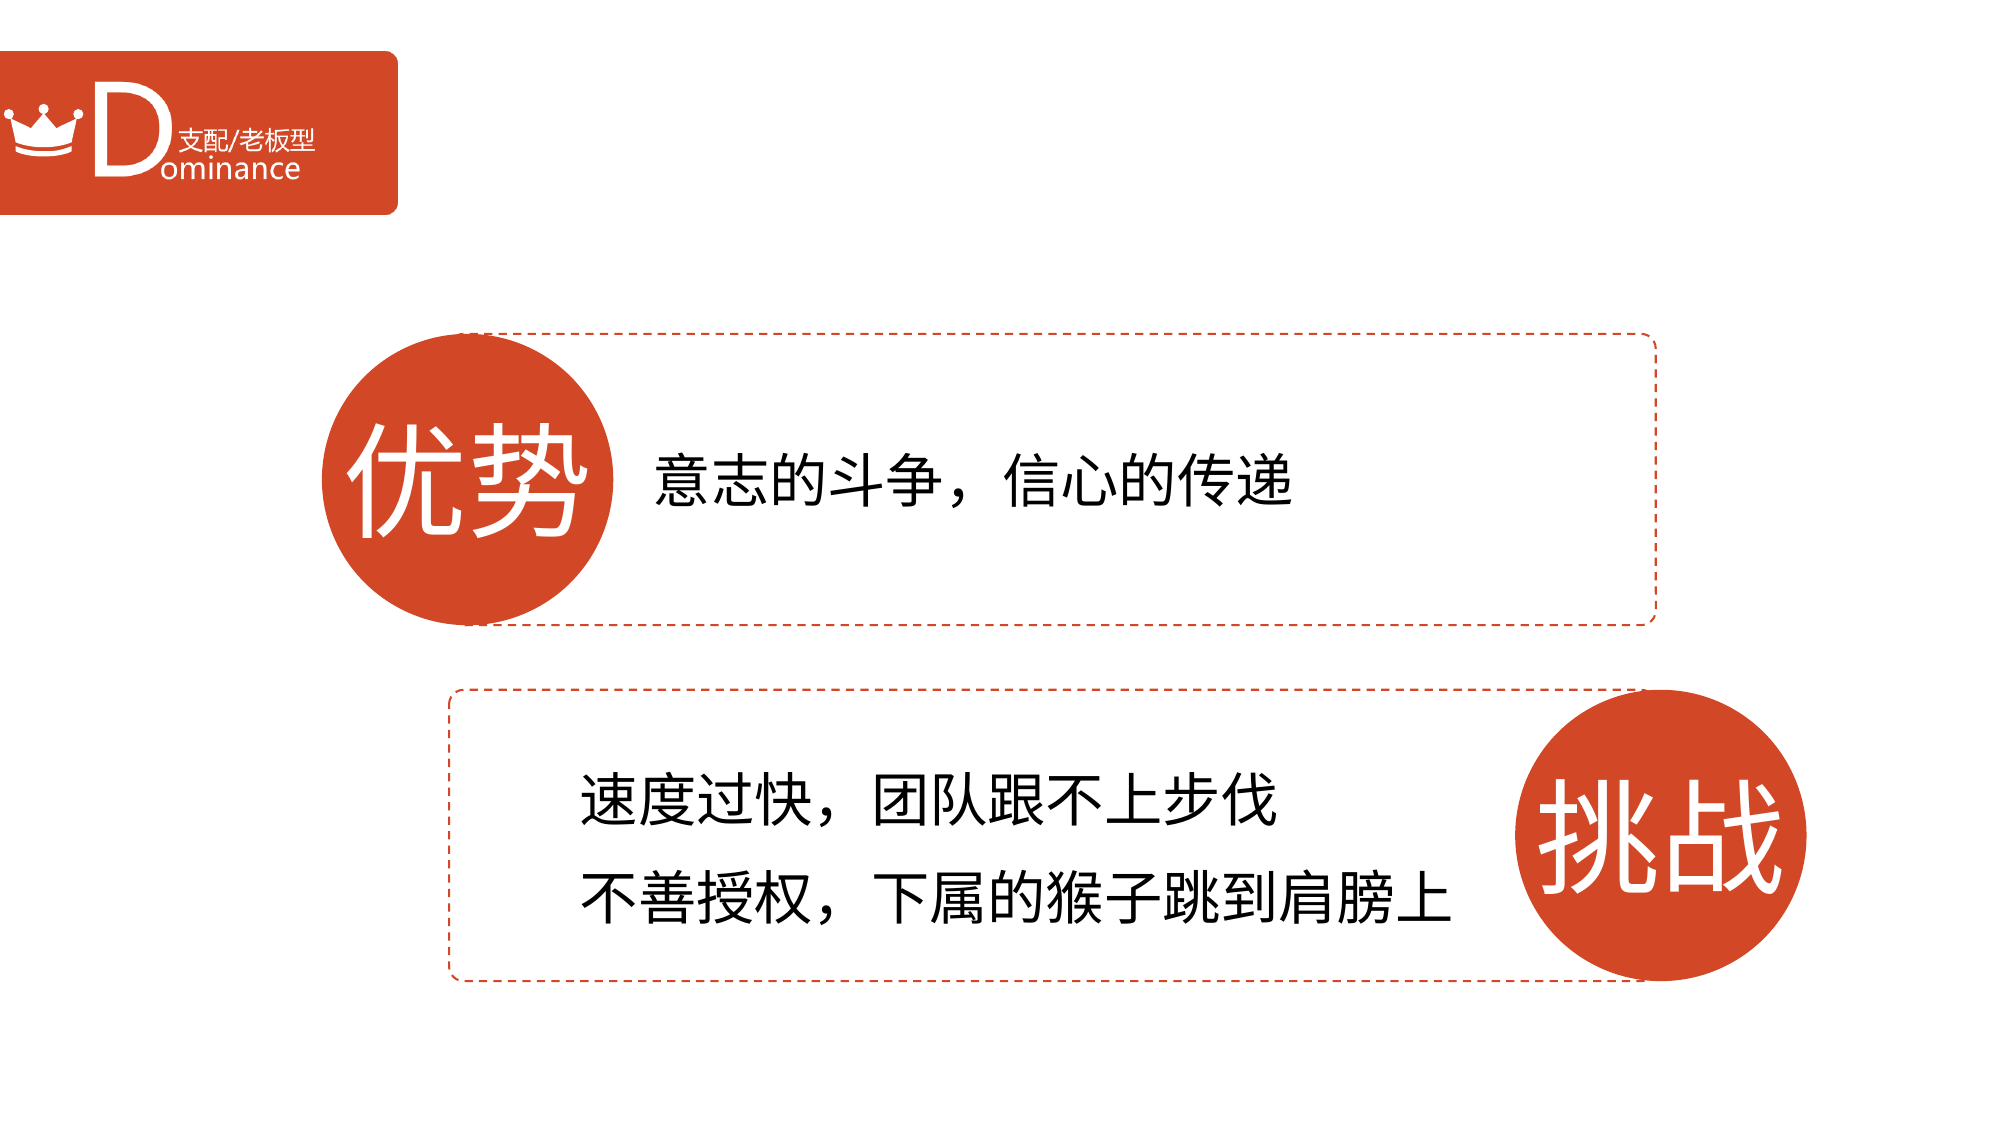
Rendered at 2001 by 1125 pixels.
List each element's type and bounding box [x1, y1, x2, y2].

text_box [321, 333, 1656, 626]
picture [0, 17, 398, 281]
text_box [449, 689, 1807, 982]
